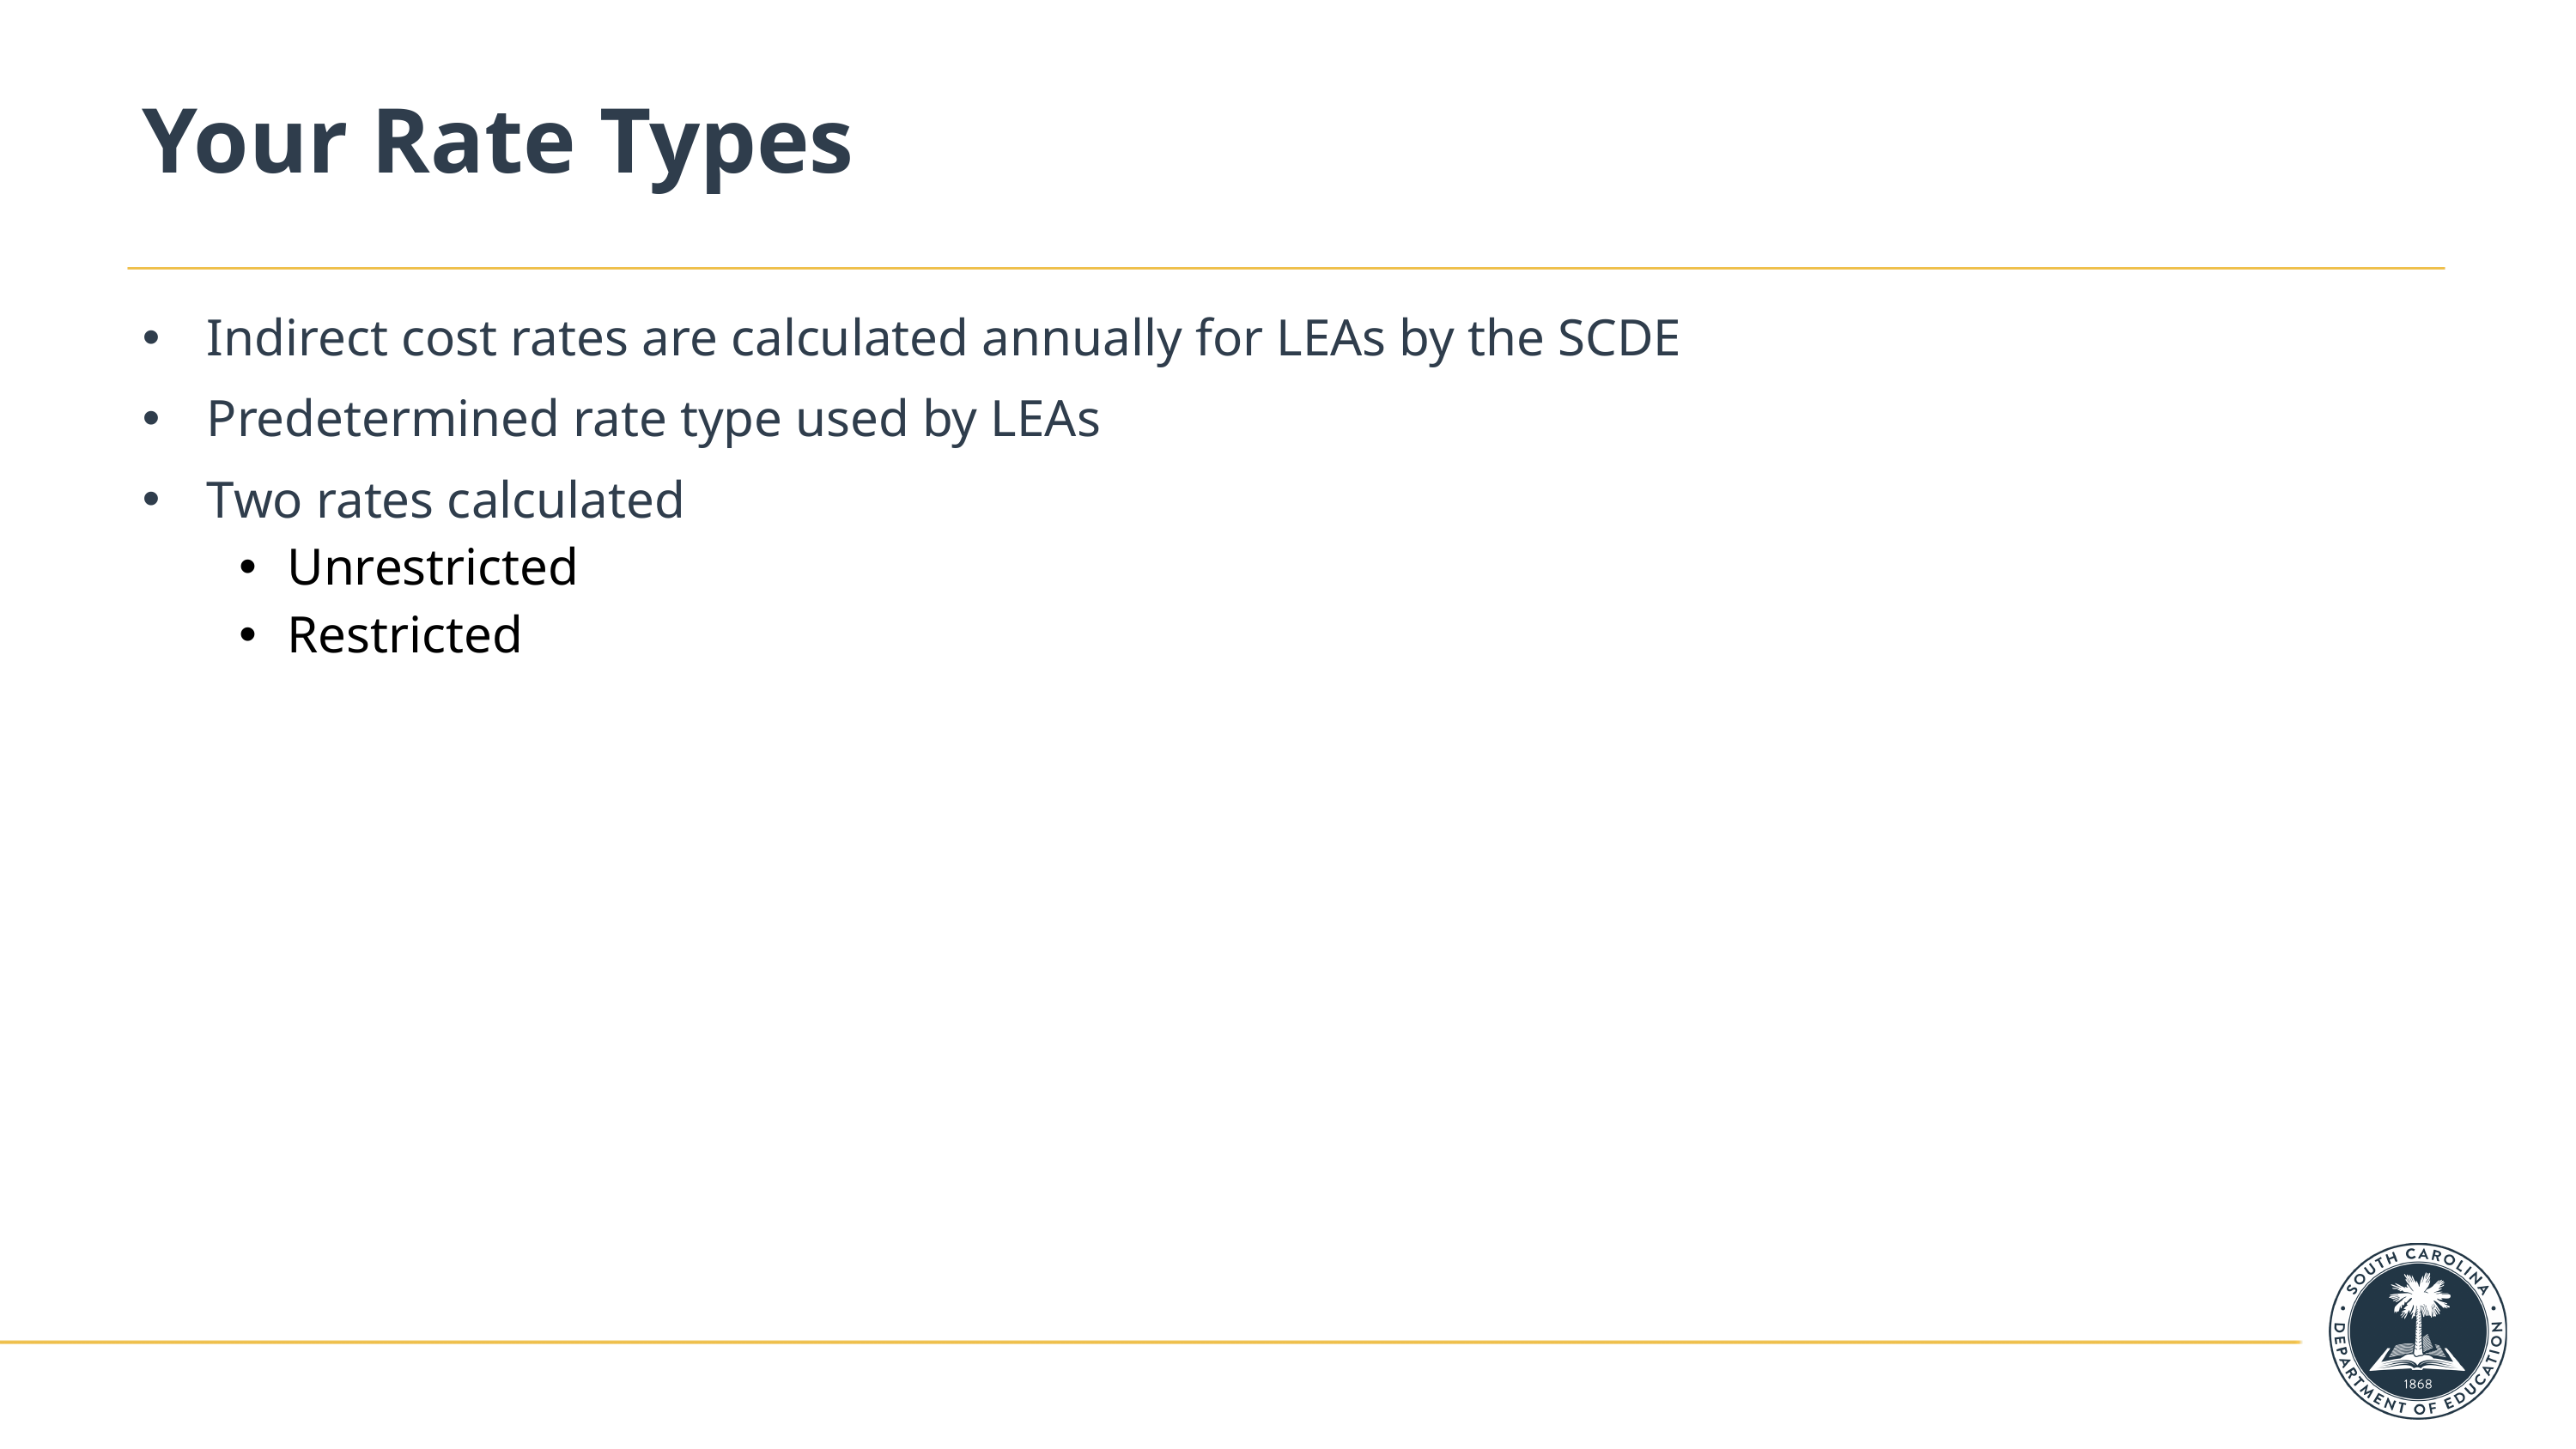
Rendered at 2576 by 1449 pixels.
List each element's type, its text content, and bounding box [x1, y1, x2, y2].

title Your Rate Types [129, 76, 2447, 232]
picture [2329, 1243, 2507, 1420]
list Indirect cost rates are calculated annually for LEAs by the SCDE Predetermined rate type used by LEAs Two rates calculated Unrestricted Restricted [129, 306, 2447, 1149]
